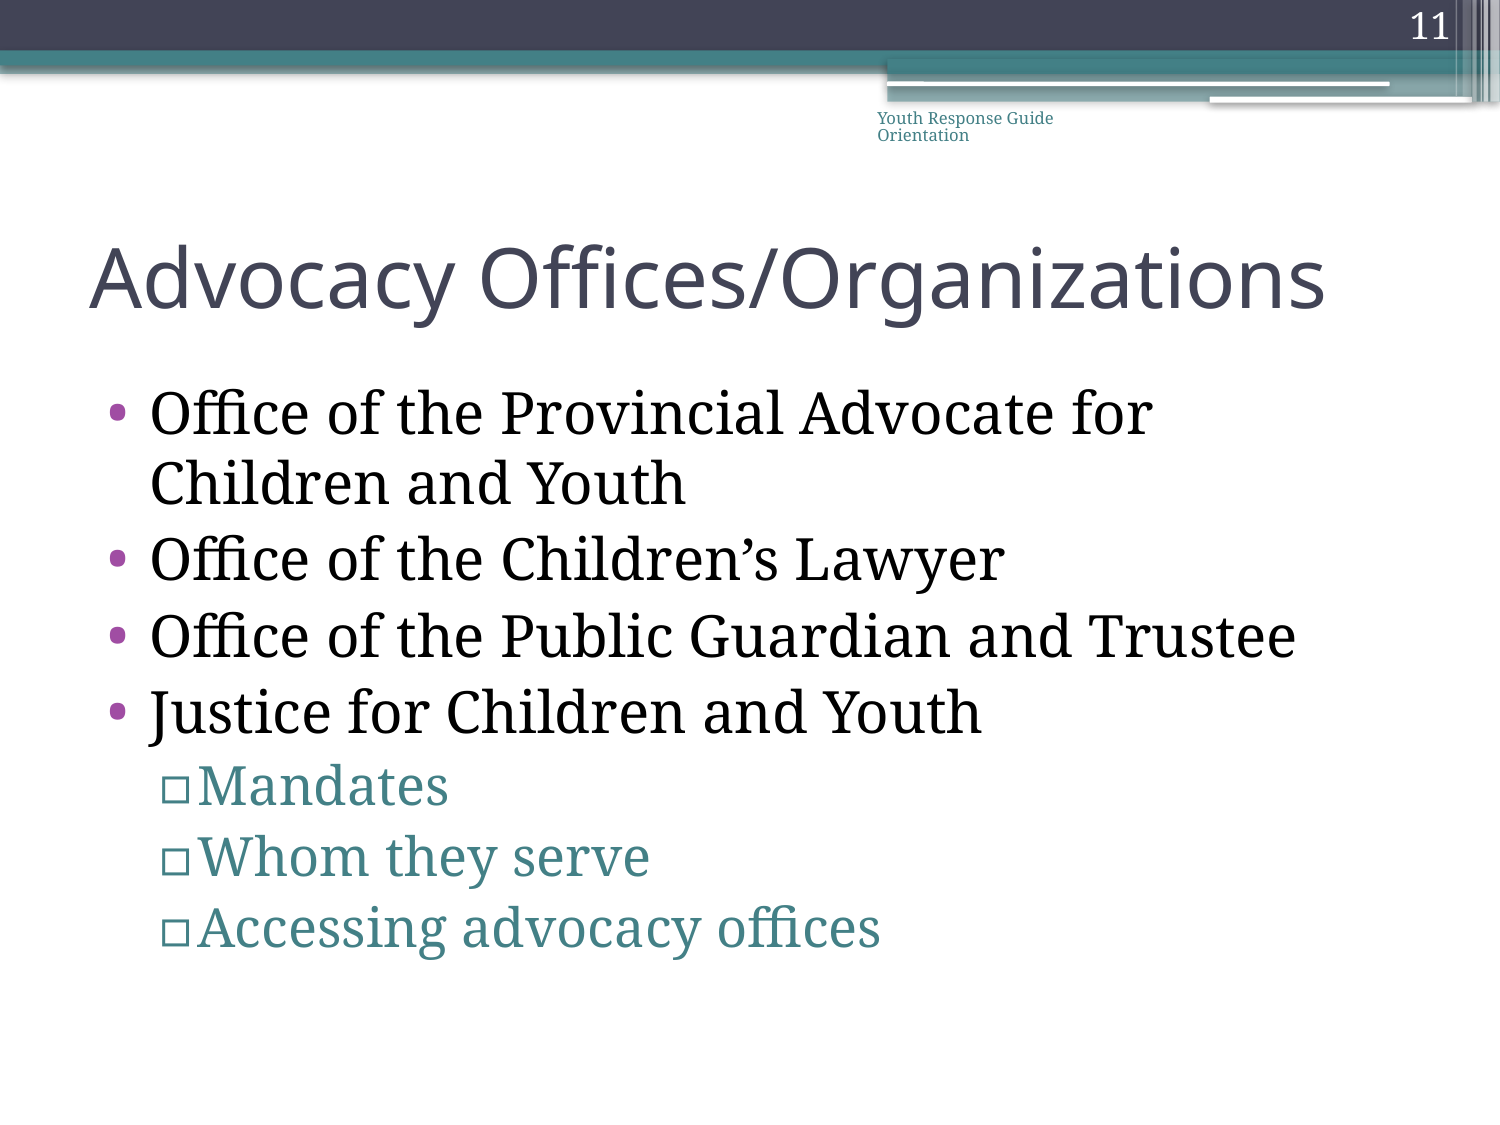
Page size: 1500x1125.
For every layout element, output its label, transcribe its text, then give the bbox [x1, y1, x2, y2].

slide_number 11 [1341, 0, 1466, 61]
title Advocacy Offices/Organizations [75, 187, 1425, 363]
footer Youth Response Guide Orientation [862, 100, 1080, 176]
list Office of the Provincial Advocate for Children and Youth Office of the Children’s Lawyer Office of the Public Guardian and Trustee Justice for Children and Youth Mandates Whom they serve Accessing advocacy offices [75, 368, 1425, 1079]
